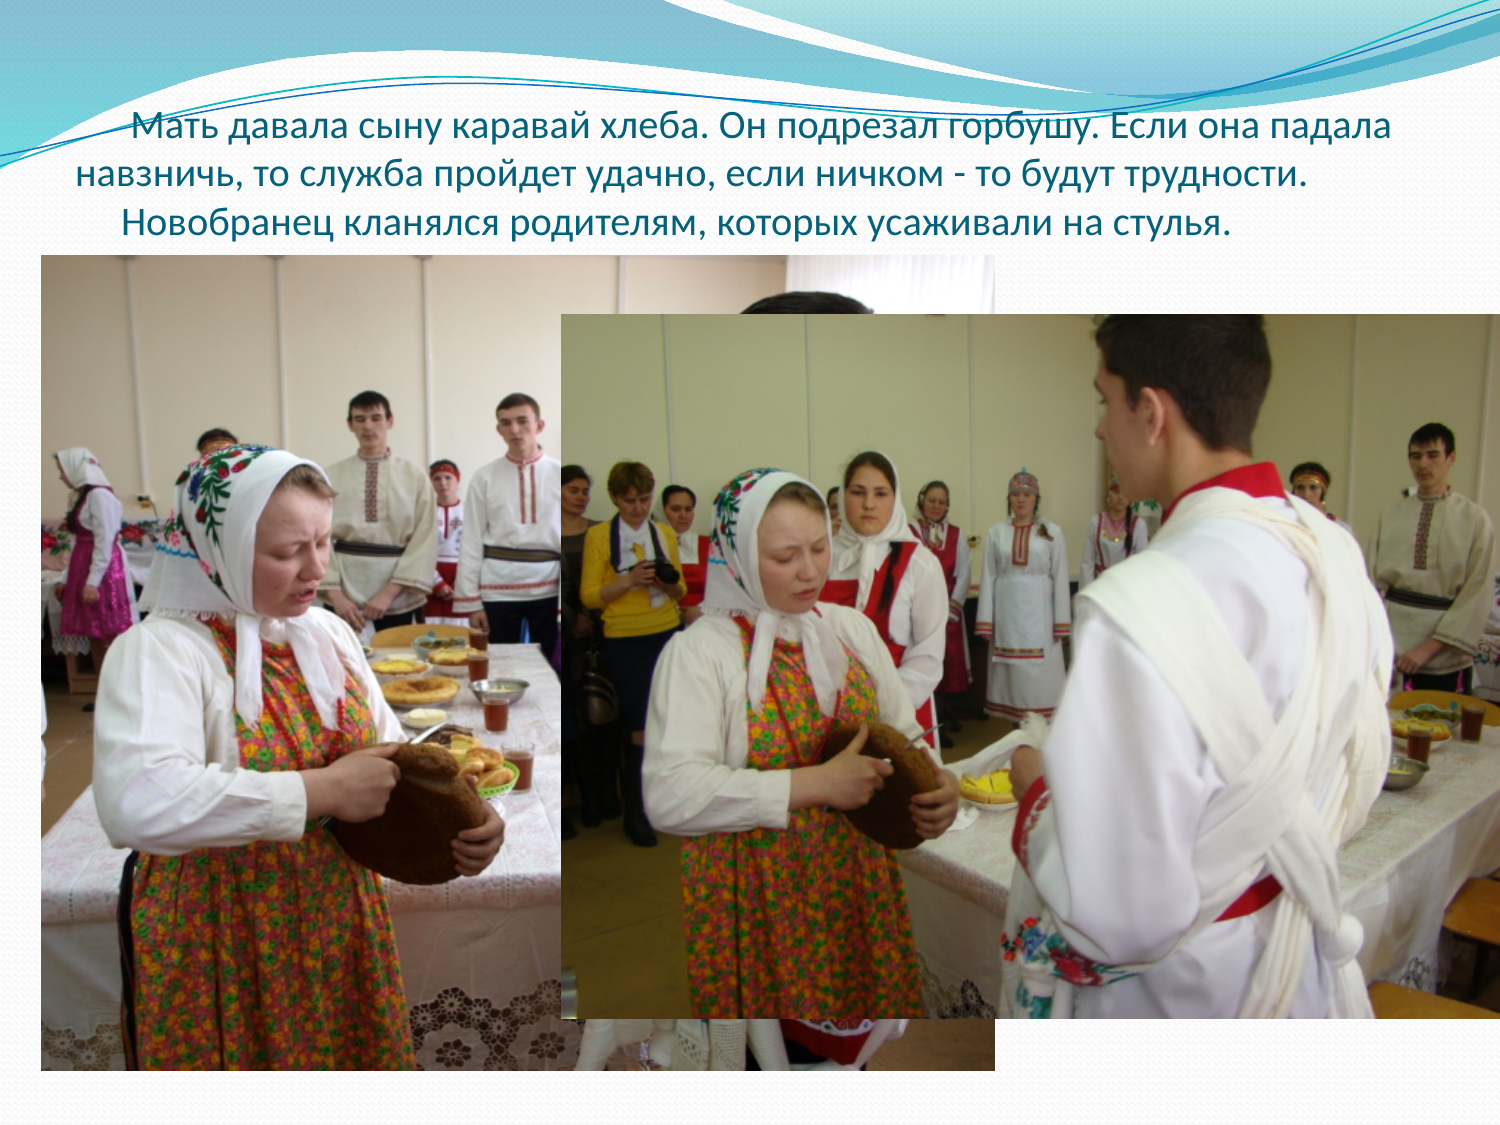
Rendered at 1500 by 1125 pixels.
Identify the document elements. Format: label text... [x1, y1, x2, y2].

title Мать давала сыну каравай хлеба. Он подрезал горбушу. Если она падала навзничь, то служба пройдет удачно, если ничком - то будут трудности. Новобранец кланялся родителям, которых усаживали на стулья. [75, 42, 1425, 244]
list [40, 255, 995, 1071]
picture [561, 314, 1500, 1019]
